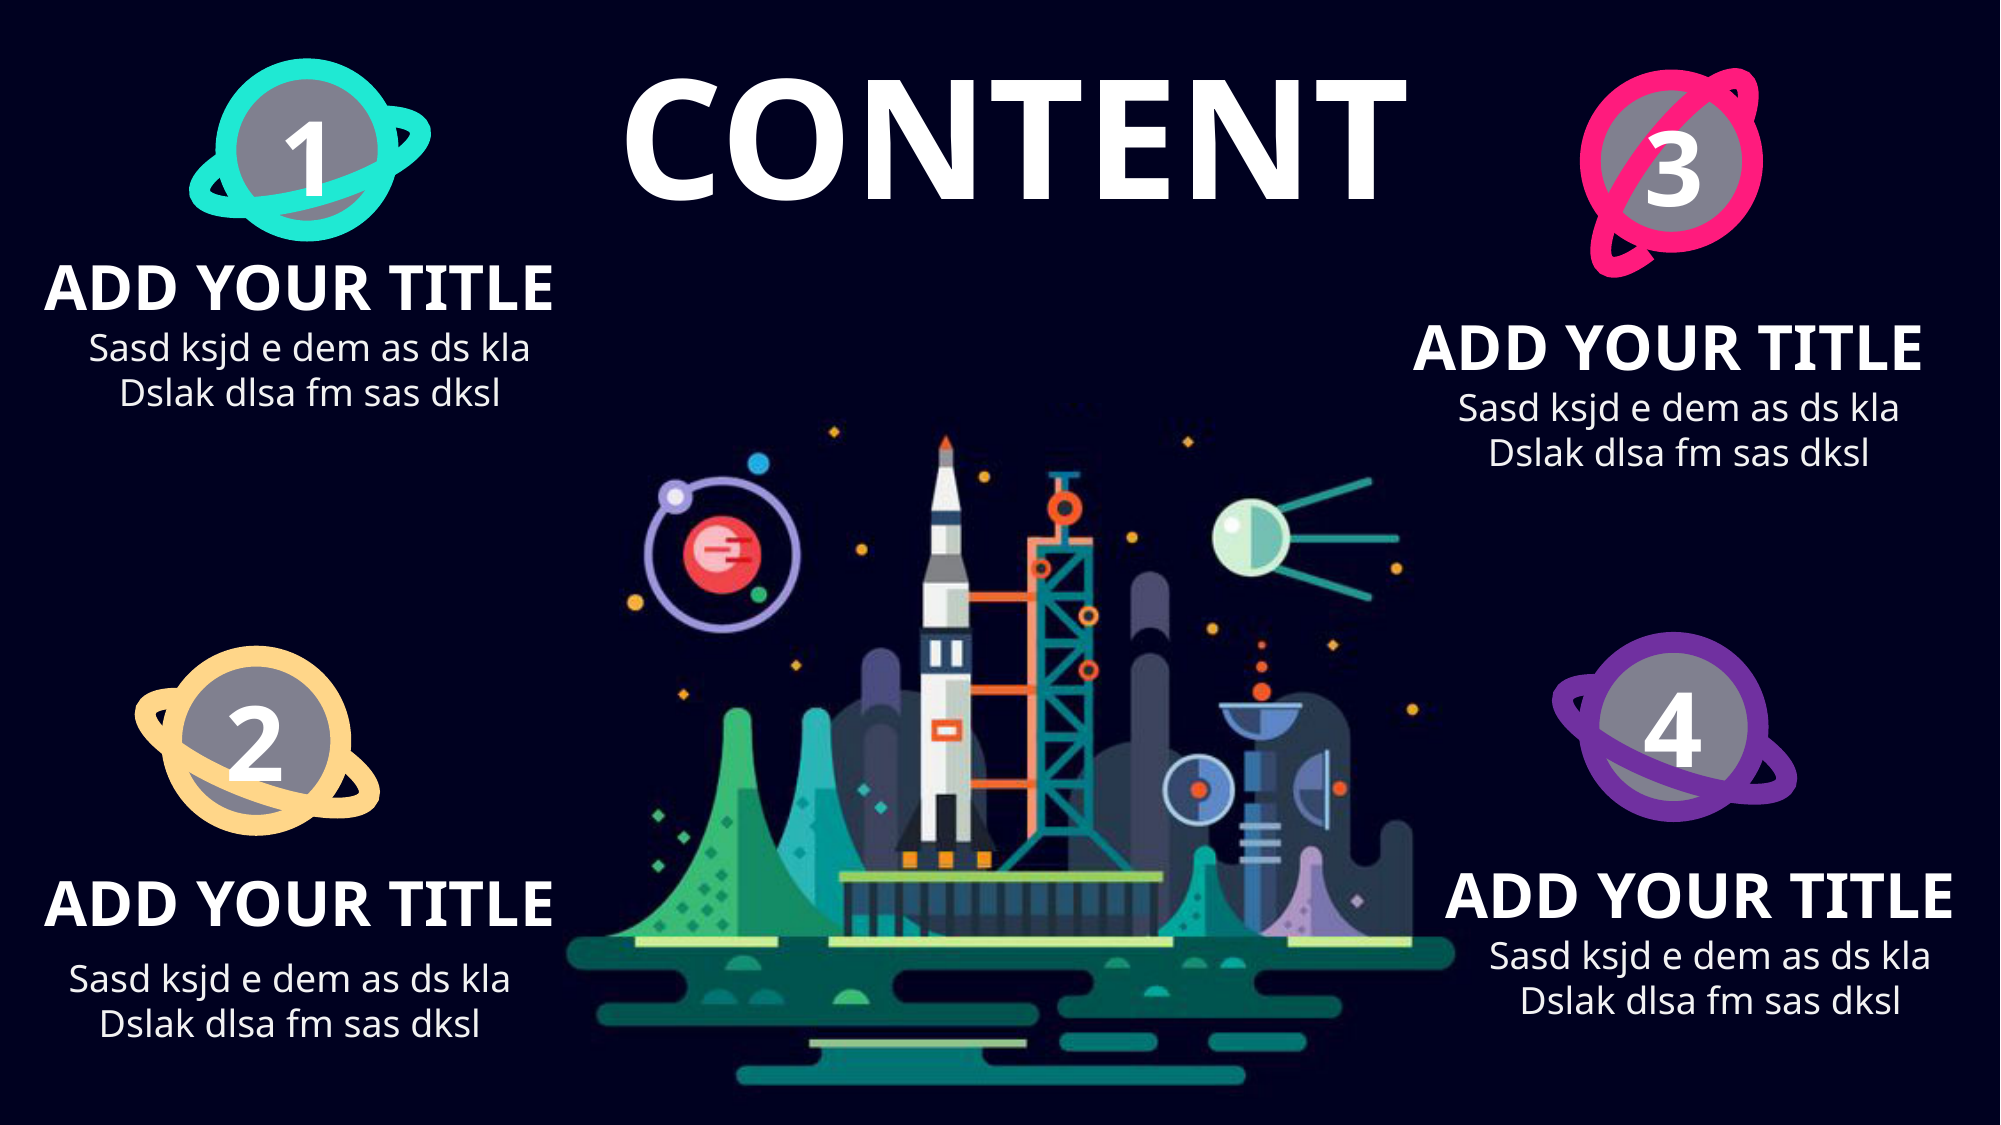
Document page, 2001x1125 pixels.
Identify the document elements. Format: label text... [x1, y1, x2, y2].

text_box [1590, 58, 1753, 288]
text_box Sasd ksjd e dem as ds kla Dslak dlsa fm sas dksl [1443, 376, 1916, 482]
text_box ADD YOUR TITLE [29, 241, 571, 331]
text_box Sasd ksjd e dem as ds kla Dslak dlsa fm sas dksl [73, 316, 547, 422]
picture [506, 403, 1505, 1125]
text_box ADD YOUR TITLE [1505, 848, 1972, 939]
text_box ADD YOUR TITLE [1399, 300, 1940, 391]
text_box Sasd ksjd e dem as ds kla Dslak dlsa fm sas dksl [1505, 924, 1947, 1030]
text_box ADD YOUR TITLE [29, 856, 506, 947]
text_box Sasd ksjd e dem as ds kla Dslak dlsa fm sas dksl [53, 947, 506, 1053]
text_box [195, 68, 425, 232]
text_box CONTENT [602, 25, 1426, 240]
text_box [137, 656, 377, 826]
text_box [1555, 642, 1795, 812]
